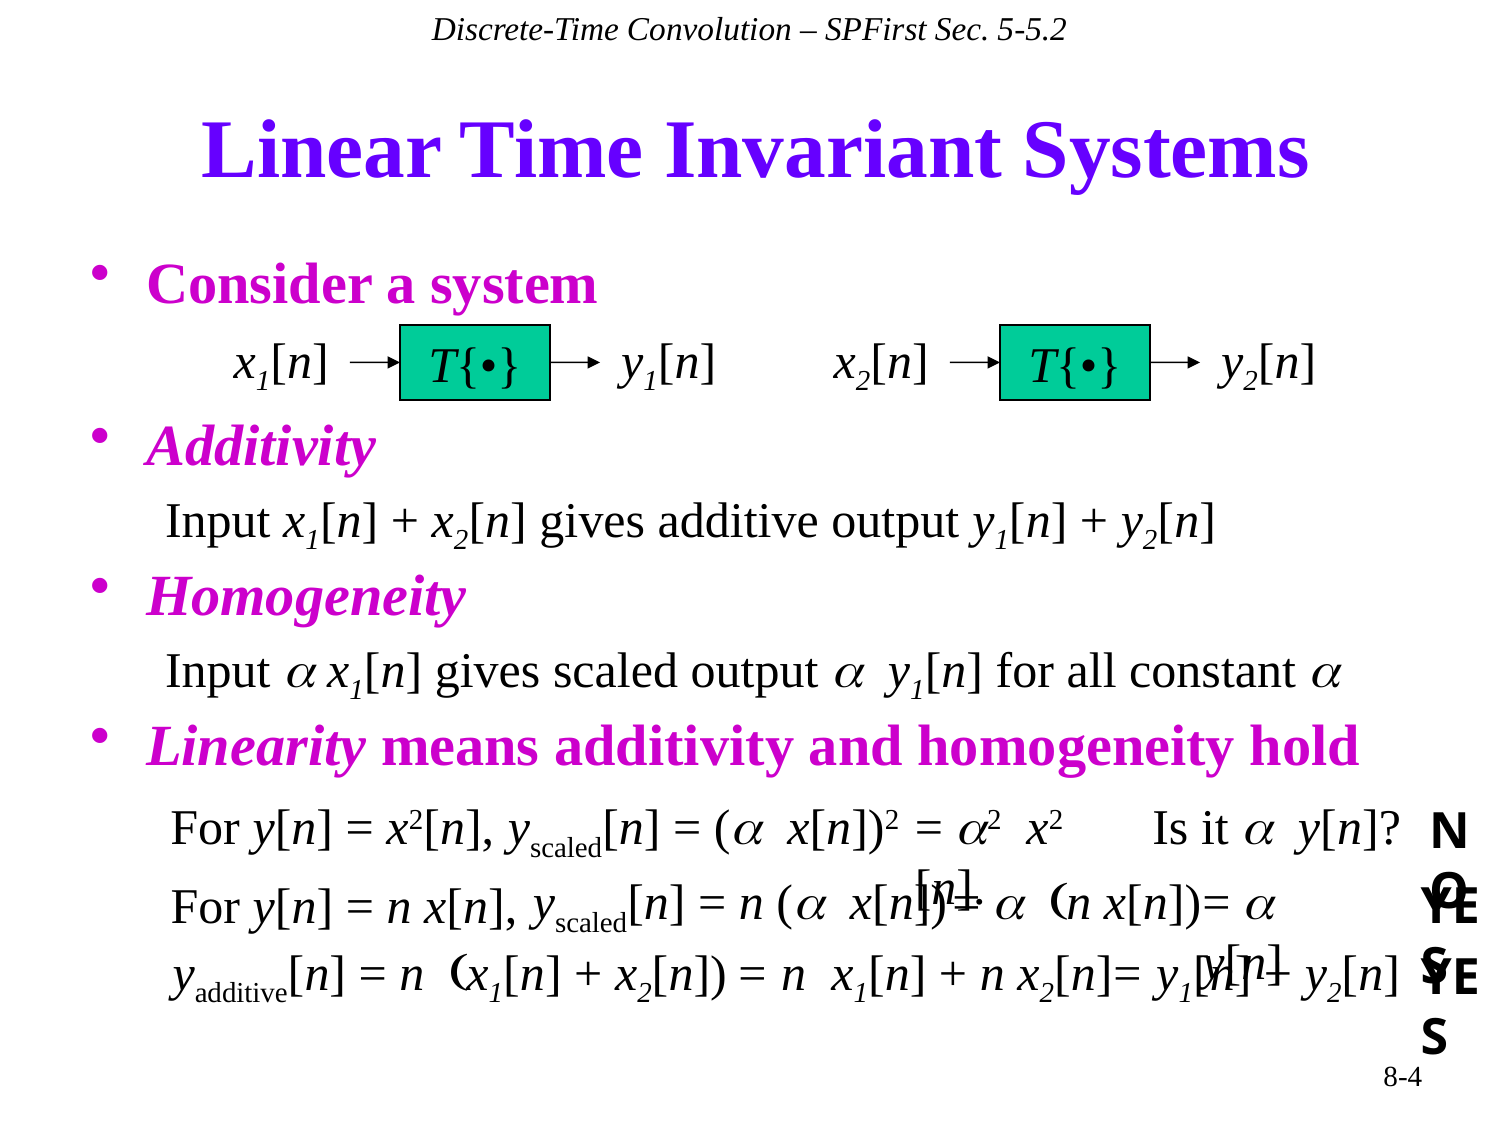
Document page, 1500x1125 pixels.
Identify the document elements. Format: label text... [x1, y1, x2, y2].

text_box yscaled[n] = (a x[n])2 [493, 788, 900, 866]
text_box Homogeneity Input a x1[n] gives scaled output a y1[n] for all constant a [74, 549, 1438, 725]
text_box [237, 324, 713, 401]
text_box yscaled[n] = n (a x[n]) [518, 862, 937, 932]
text_box Linearity means additivity and homogeneity hold [74, 725, 1438, 788]
text_box For y[n] = n x[n], [155, 866, 518, 942]
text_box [837, 324, 1313, 401]
text_box Is it a y[n]? [1112, 788, 1438, 863]
text_box For y[n] = x2[n], [155, 788, 493, 863]
text_box yadditive[n] = n (x1[n] + x2[n]) [157, 932, 720, 1016]
text_box = a (n x[n]) [937, 862, 1187, 932]
text_box = a y[n] [1187, 862, 1388, 932]
text_box = n x1[n] + n x2[n] [720, 932, 1095, 1016]
text_box Additivity Input x1[n] + x2[n] gives additive output y1[n] + y2[n] [74, 399, 1438, 549]
list Consider a system [75, 237, 1438, 313]
text_box YES [1405, 866, 1500, 937]
slide_number 8-4 [1124, 1049, 1438, 1125]
text_box YES [1405, 937, 1500, 1073]
text_box Discrete-Time Convolution – SPFirst Sec. 5-5.2 [0, 0, 1500, 55]
text_box NO [1414, 791, 1500, 866]
text_box = a2 x2 [n]. [900, 788, 1112, 862]
text_box = y1[n] + y2[n] [1095, 932, 1433, 1016]
title Linear Time Invariant Systems [75, 55, 1438, 237]
